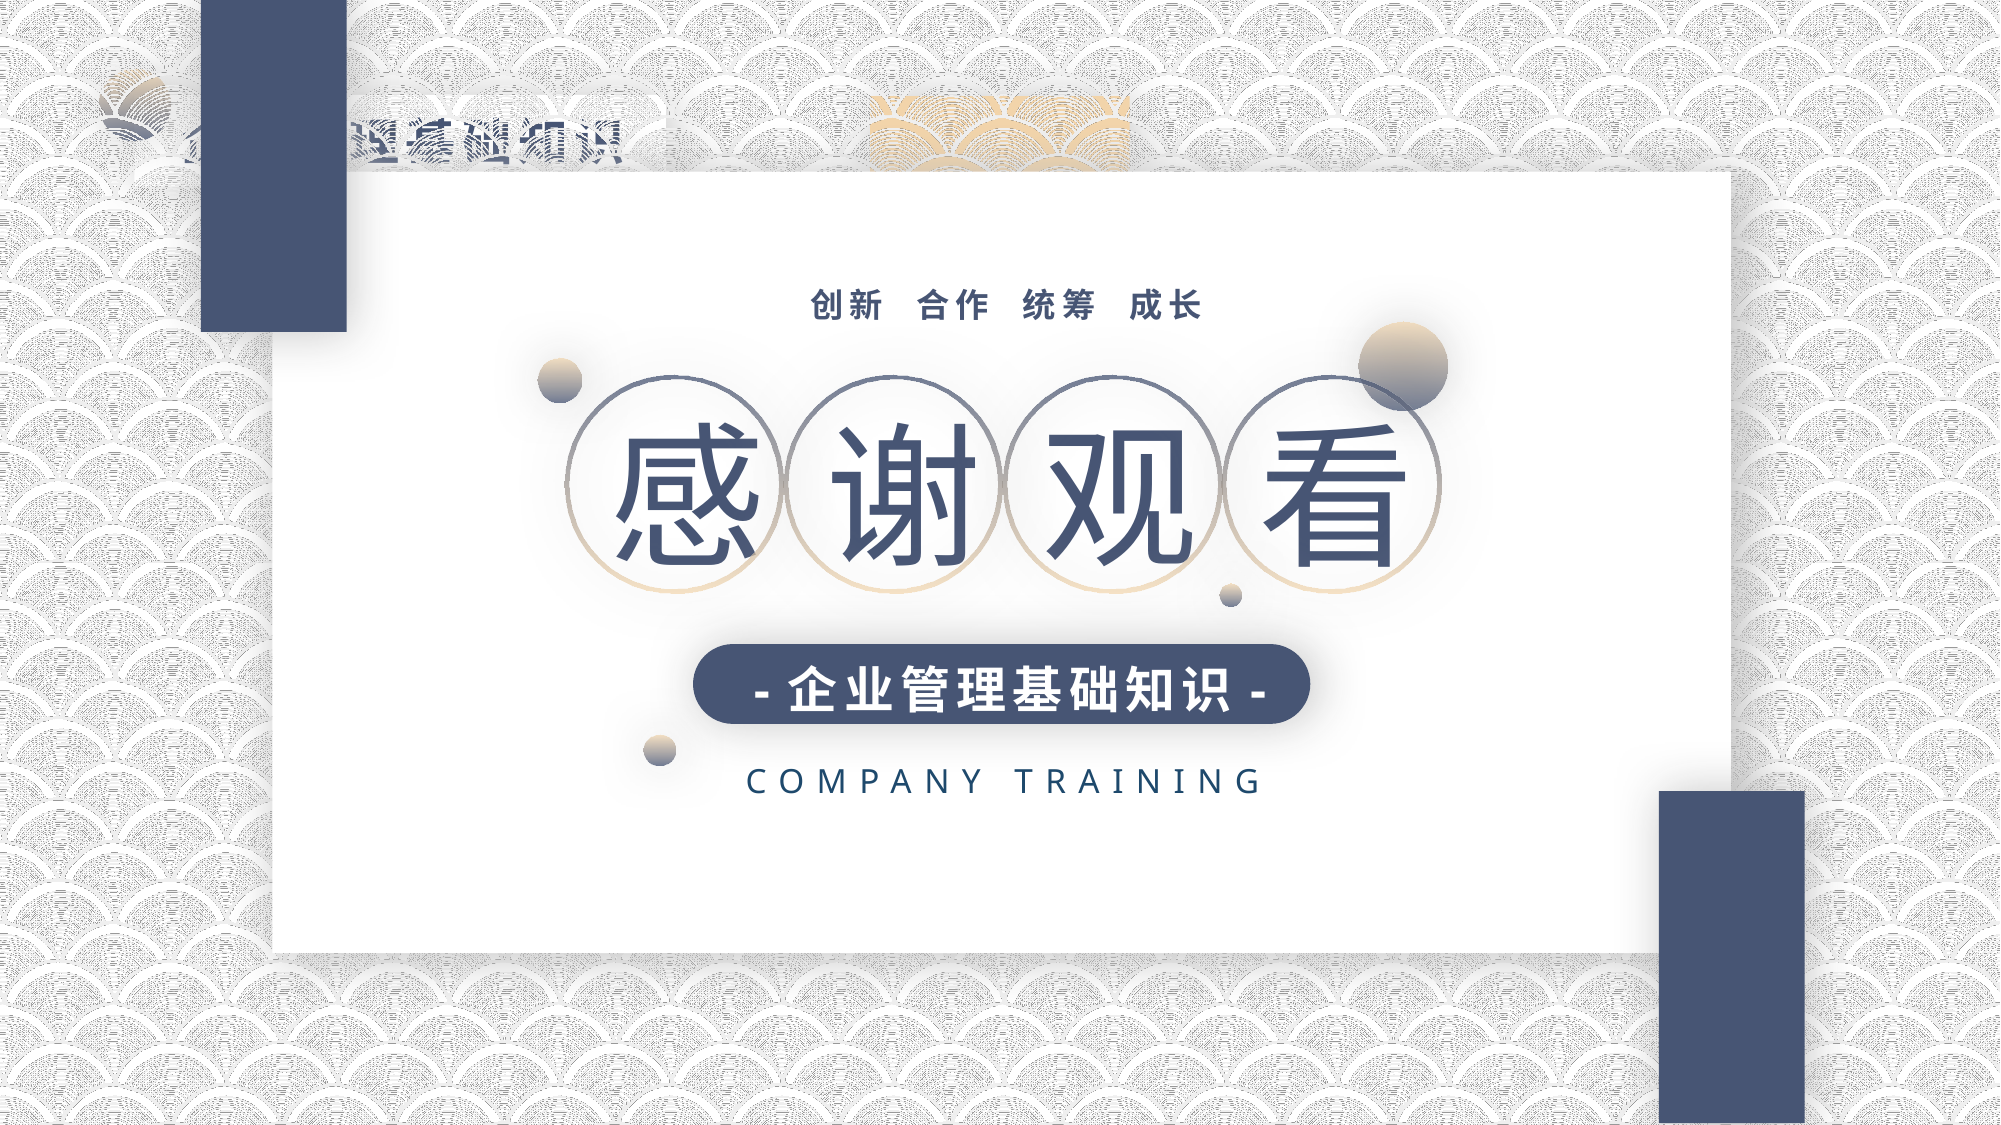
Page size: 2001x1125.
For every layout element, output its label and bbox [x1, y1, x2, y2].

text_box [692, 644, 1311, 728]
text_box [341, 374, 1683, 596]
text_box [0, 0, 2000, 1125]
